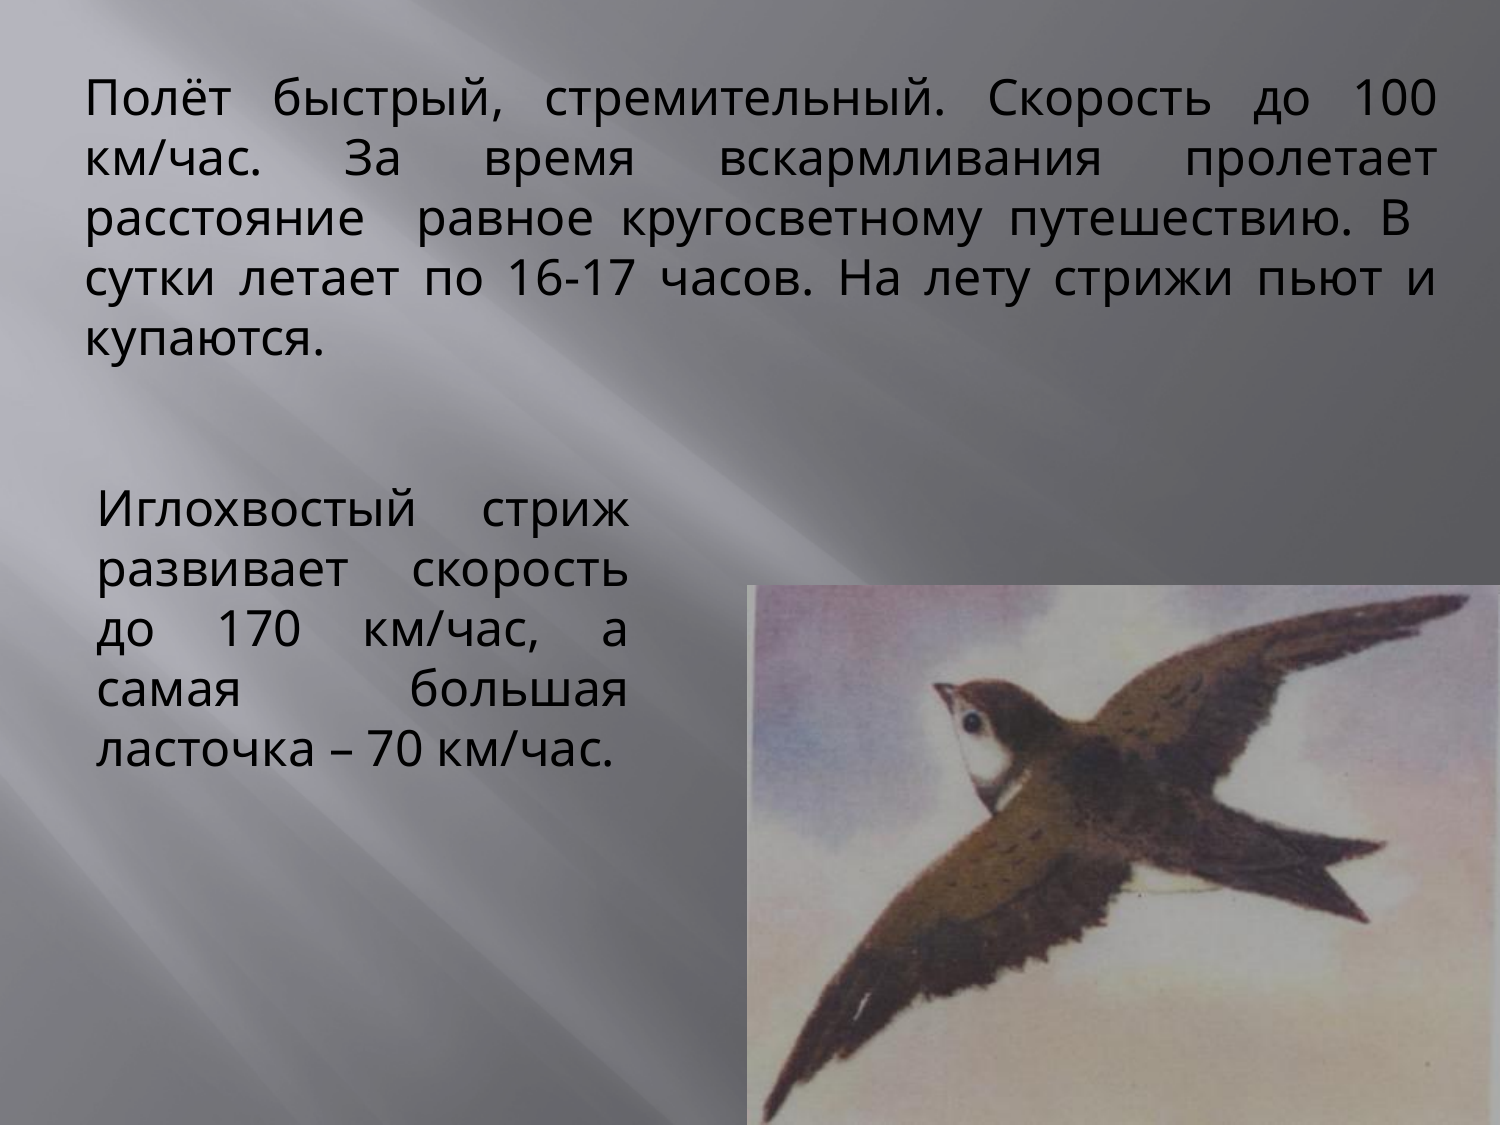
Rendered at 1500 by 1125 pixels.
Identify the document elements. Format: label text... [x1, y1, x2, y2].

text_box Иглохвостый стриж развивает скорость до 170 км/час, а самая большая ласточка – 70 км/час. [82, 468, 645, 784]
text_box Полёт быстрый, стремительный. Скорость до 100 км/час. За время вскармливания пролетает расстояние равное кругосветному путешествию. В сутки летает по 16-17 часов. На лету стрижи пьют и купаются. [70, 58, 1454, 374]
picture [747, 584, 1500, 1125]
